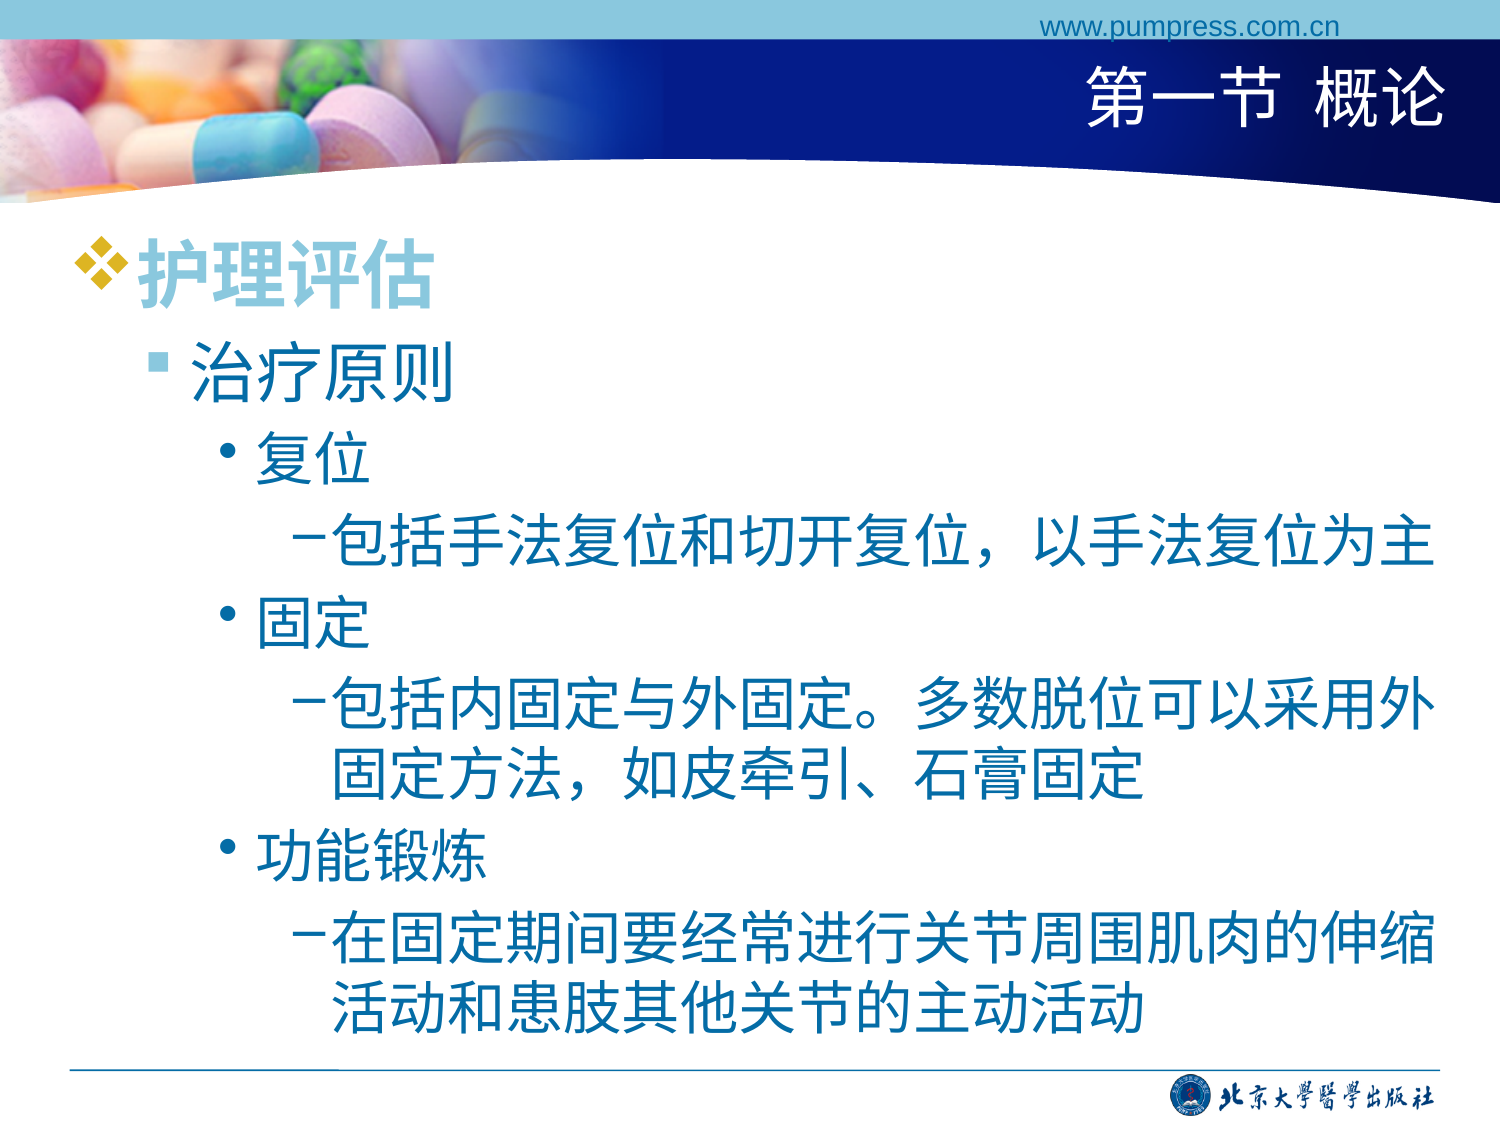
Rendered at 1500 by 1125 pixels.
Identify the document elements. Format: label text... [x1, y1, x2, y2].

slide_number www.pumpress.com.cn [1025, 0, 1463, 38]
list 护理评估 治疗原则 复位 包括手法复位和切开复位，以手法复位为主 固定 包括内固定与外固定。多数脱位可以采用外固定方法，如皮牵引、石膏固定 功能锻炼 在固定期间要经常进行关节周围肌肉的伸缩活动和患肢其他关节的主动活动 [52, 219, 1483, 1021]
picture [0, 40, 1500, 203]
picture [1170, 1074, 1436, 1118]
title 第一节 概论 [137, 49, 1463, 143]
